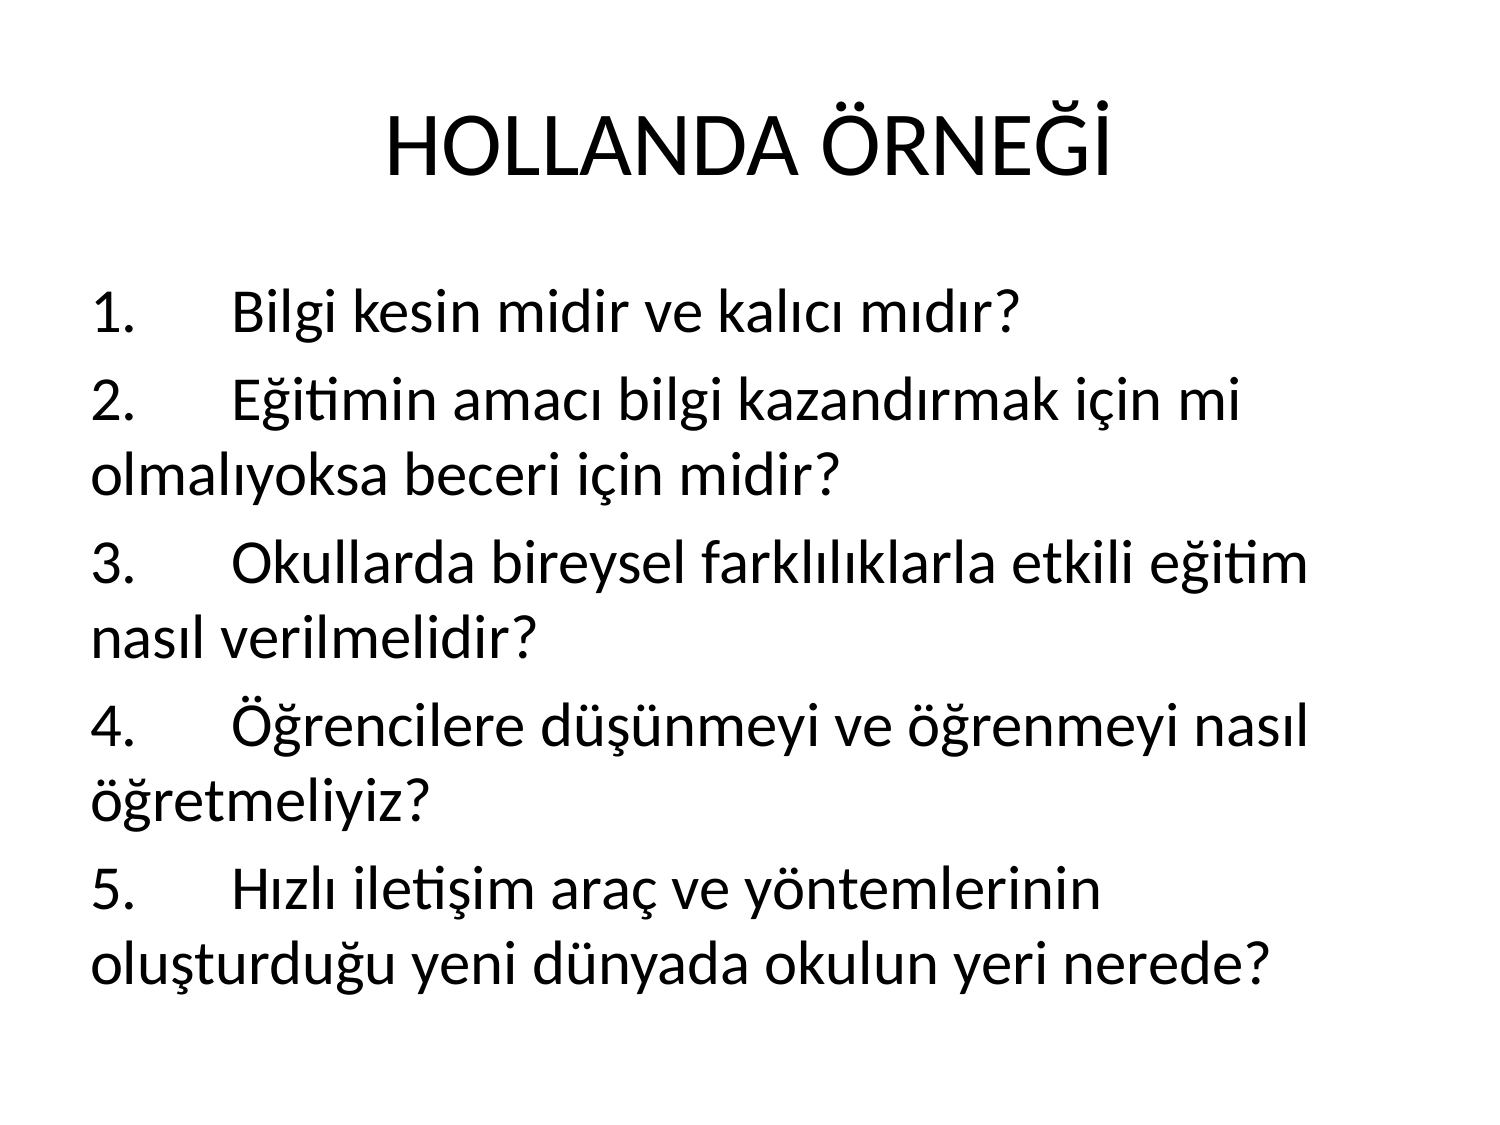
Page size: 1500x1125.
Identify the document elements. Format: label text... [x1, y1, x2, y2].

list 1. Bilgi kesin midir ve kalıcı mıdır? 2. Eğitimin amacı bilgi kazandırmak için mi olmalıyoksa beceri için midir? 3. Okullarda bireysel farklılıklarla etkili eğitim nasıl verilmelidir? 4. Öğrencilere düşünmeyi ve öğrenmeyi nasıl öğretmeliyiz? 5. Hızlı iletişim araç ve yöntemlerinin oluşturduğu yeni dünyada okulun yeri nerede? [75, 262, 1425, 1005]
title HOLLANDA ÖRNEĞİ [75, 45, 1425, 233]
